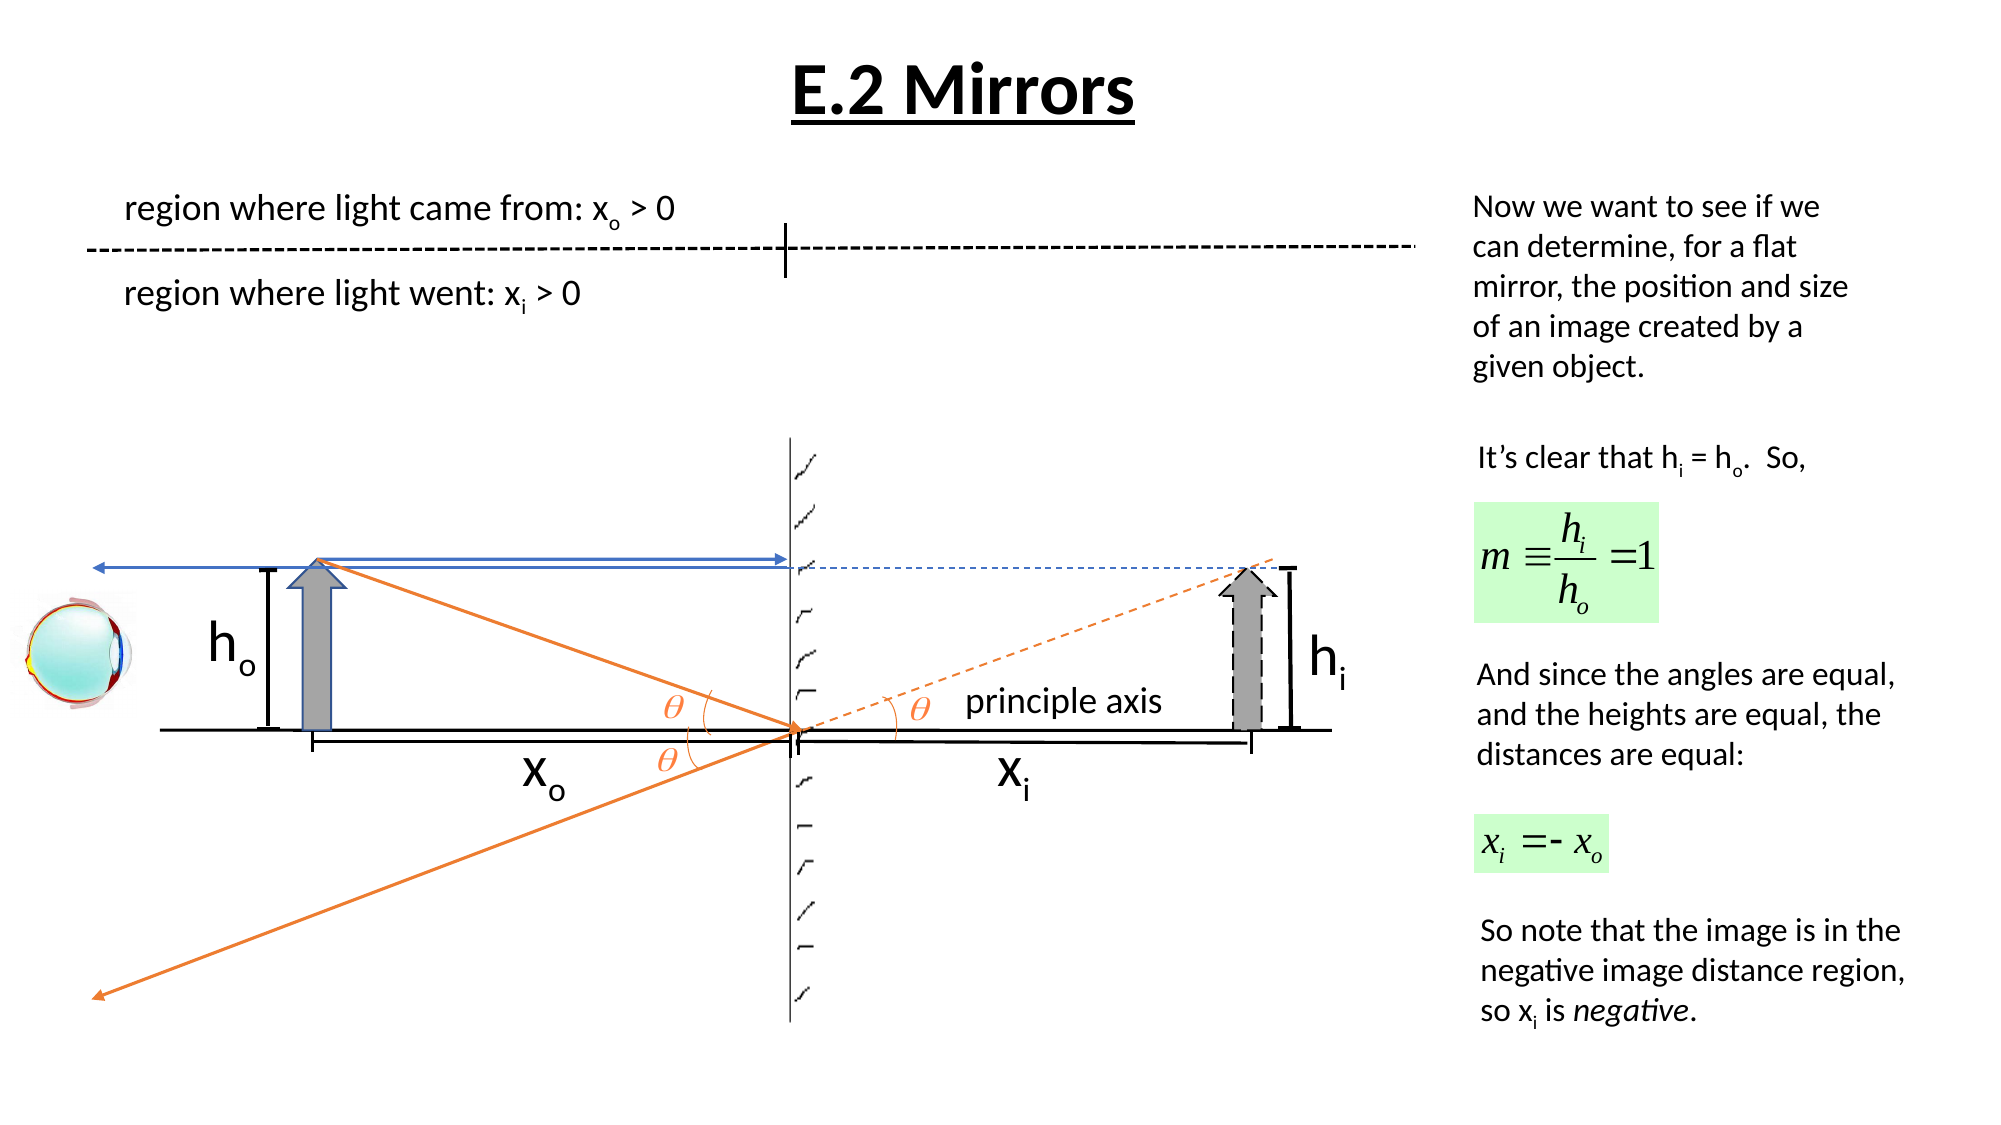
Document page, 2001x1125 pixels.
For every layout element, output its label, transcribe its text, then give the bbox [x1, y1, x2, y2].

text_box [904, 689, 938, 730]
text_box ho [193, 595, 266, 691]
text_box region where light went: xi > 0 [109, 260, 596, 327]
text_box xi [982, 744, 1046, 816]
text_box E.2 Mirrors [776, 53, 1341, 159]
text_box And since the angles are equal, and the heights are equal, the distances are equal: [1461, 644, 1919, 780]
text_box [1474, 813, 1610, 874]
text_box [801, 731, 844, 741]
text_box xi [982, 731, 1046, 741]
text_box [786, 246, 1416, 251]
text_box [10, 589, 136, 718]
text_box So note that the image is in the negative image distance region, so xi is negative. [1465, 900, 1925, 1041]
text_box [91, 730, 801, 1000]
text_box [772, 405, 844, 559]
text_box [308, 558, 316, 566]
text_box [657, 686, 692, 727]
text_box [772, 744, 844, 1052]
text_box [316, 559, 802, 731]
text_box region where light came from: xo > 0 [109, 175, 691, 242]
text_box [651, 739, 686, 780]
text_box It’s clear that hi = ho. So, [1462, 428, 1830, 489]
text_box Now we want to see if we can determine, for a flat mirror, the position and size of an image created by a given object. [1458, 176, 1884, 392]
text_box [802, 559, 1273, 567]
text_box [874, 731, 897, 741]
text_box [87, 246, 785, 251]
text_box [802, 568, 1273, 731]
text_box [1473, 502, 1660, 624]
text_box [285, 569, 316, 730]
text_box hi [1293, 609, 1362, 705]
